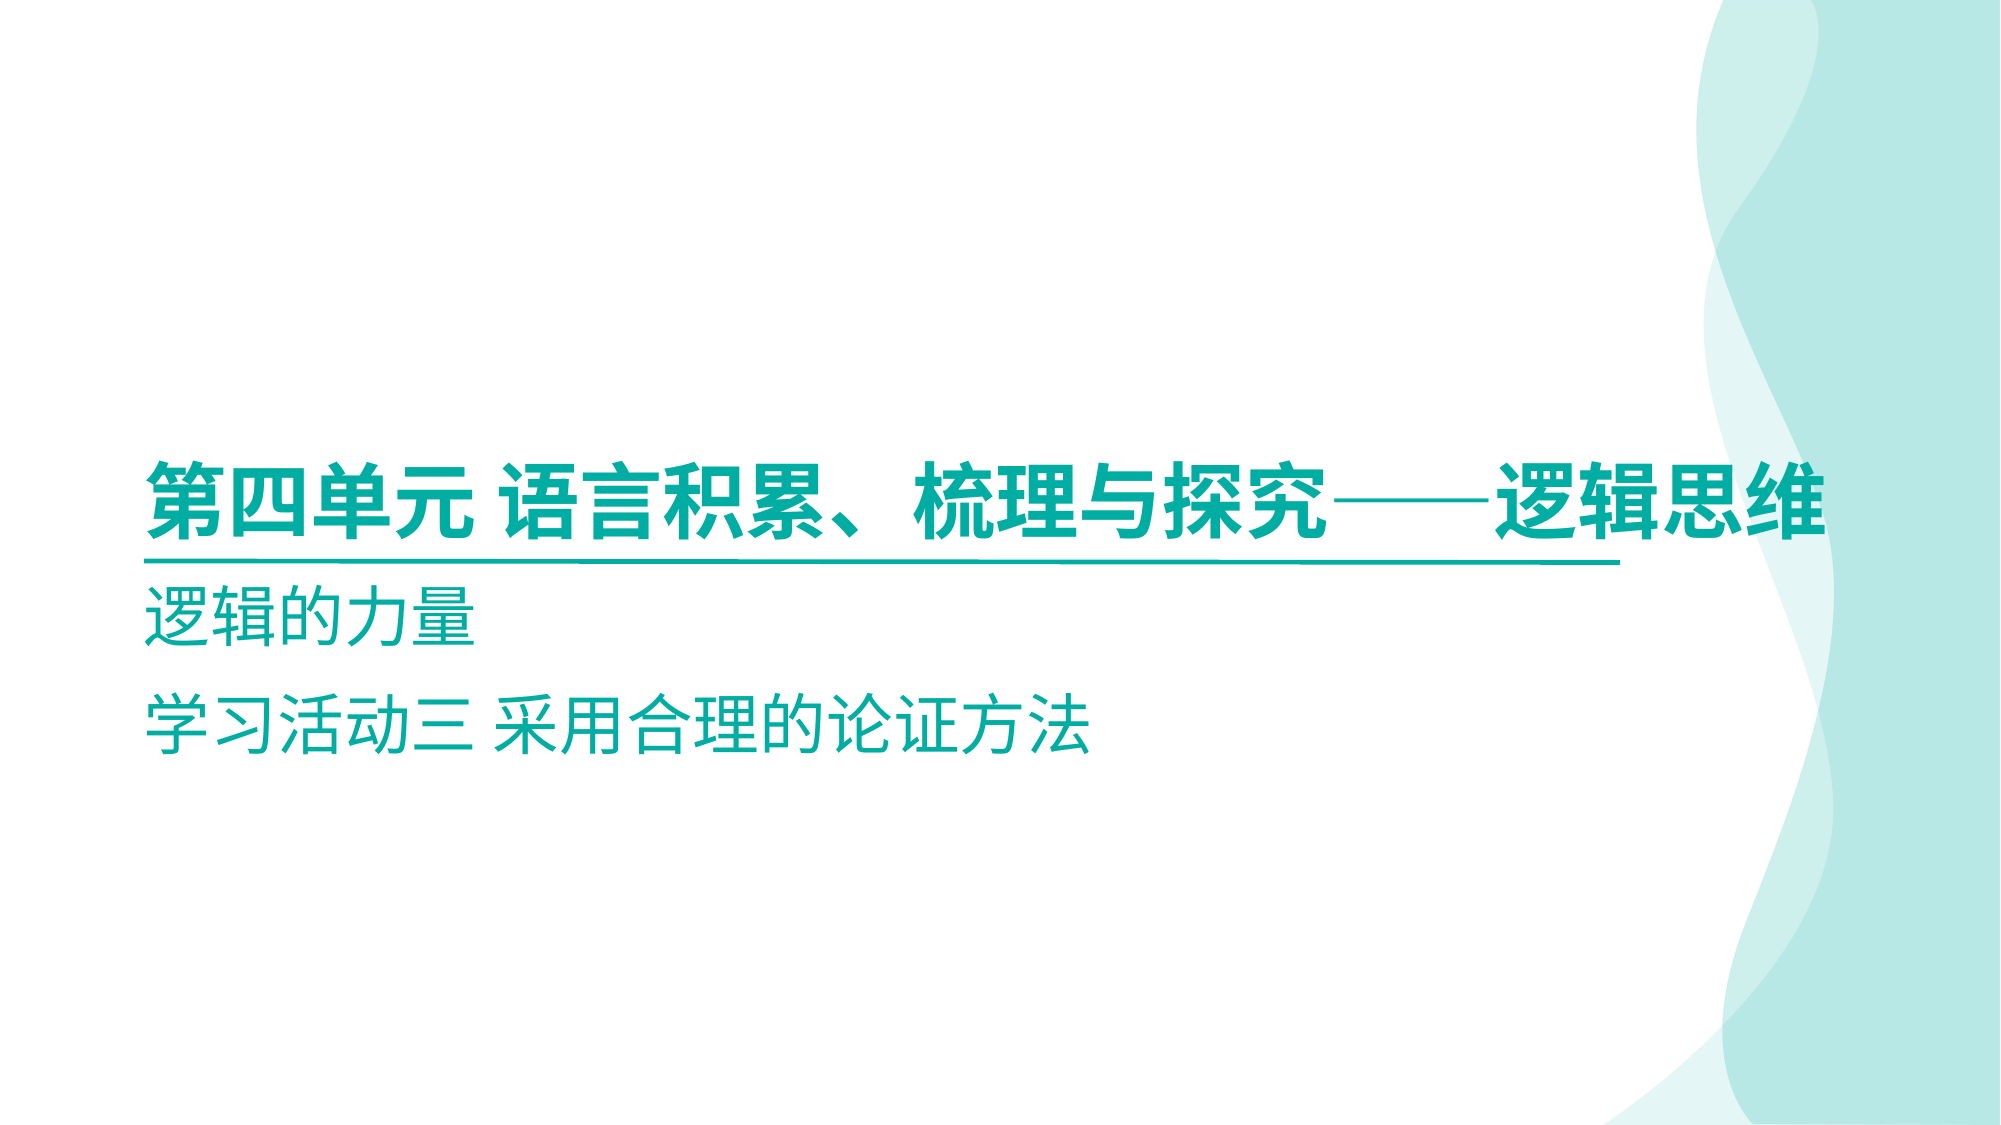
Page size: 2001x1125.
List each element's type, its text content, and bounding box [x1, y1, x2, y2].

picture [0, 0, 2000, 1125]
text_box 逻辑的力量 [143, 573, 1946, 679]
text_box 学习活动三 采用合理的论证方法 [143, 679, 1946, 847]
text_box 第四单元 语言积累、梳理与探究——逻辑思维 [143, 430, 1946, 549]
